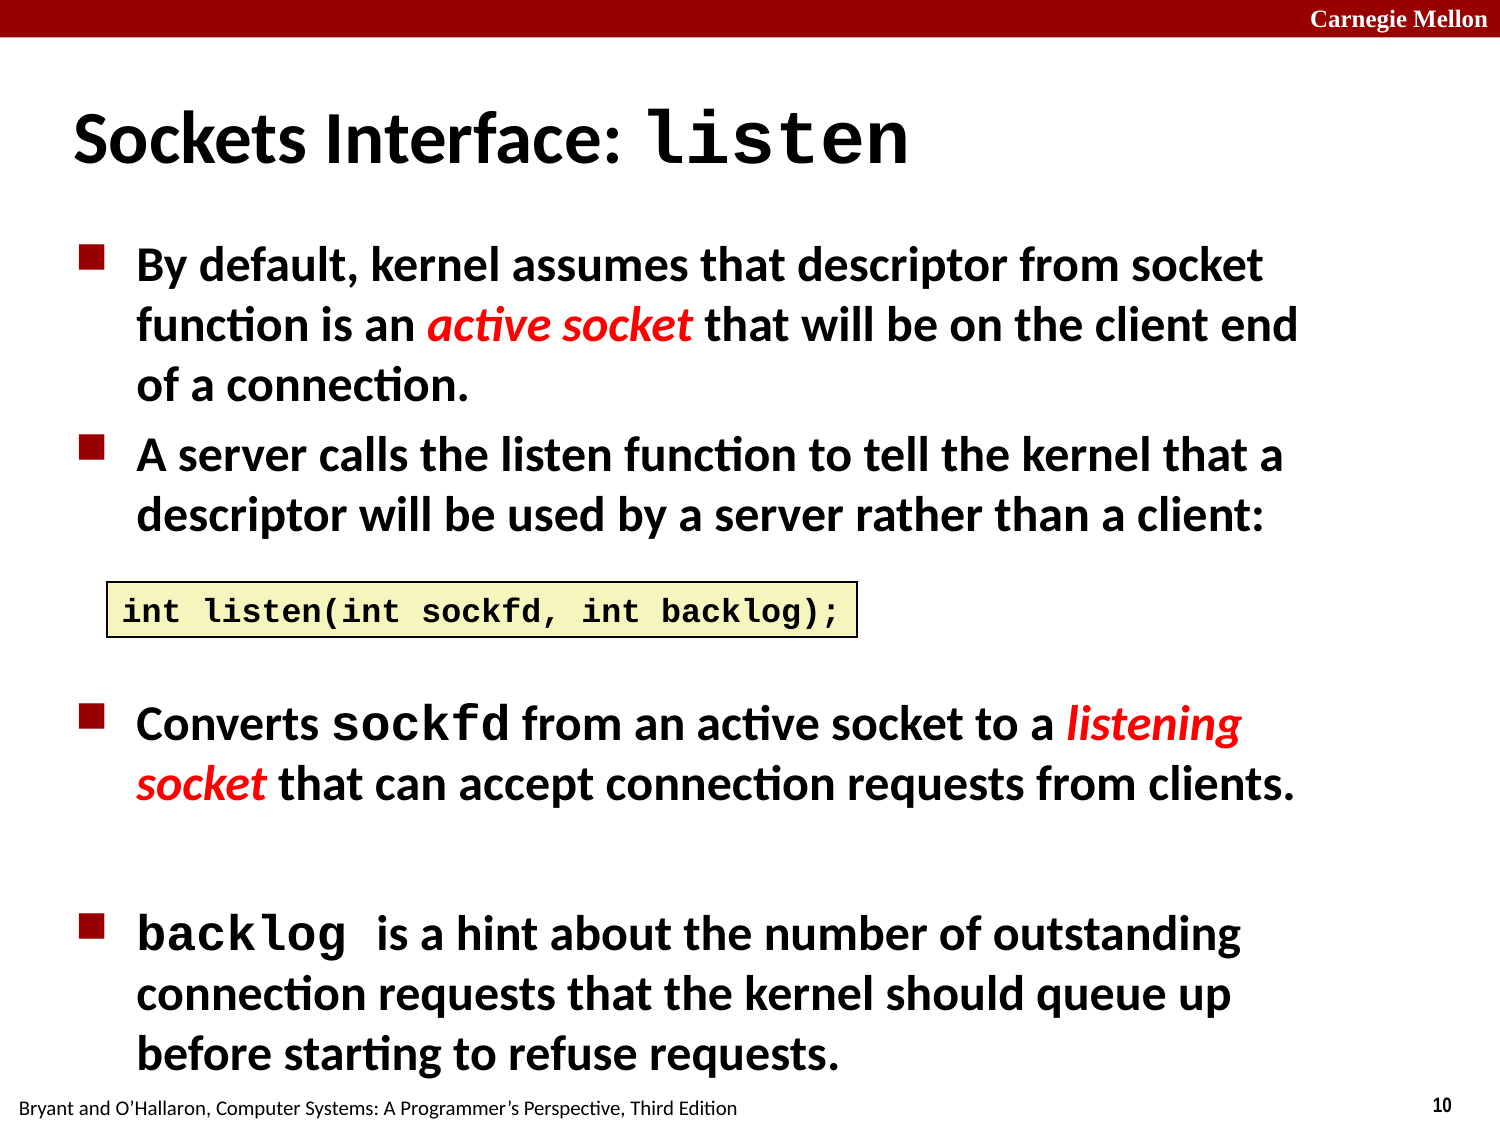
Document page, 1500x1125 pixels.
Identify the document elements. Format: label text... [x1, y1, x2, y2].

list By default, kernel assumes that descriptor from socket function is an active socket that will be on the client end of a connection. A server calls the listen function to tell the kernel that a descriptor will be used by a server rather than a client: Converts sockfd from an active socket to a listening socket that can accept connection requests from clients. backlog is a hint about the number of outstanding connection requests that the kernel should queue up before starting to refuse requests. [64, 223, 1361, 1088]
title Sockets Interface: listen [58, 71, 1305, 197]
text_box int listen(int sockfd, int backlog); [106, 581, 857, 637]
